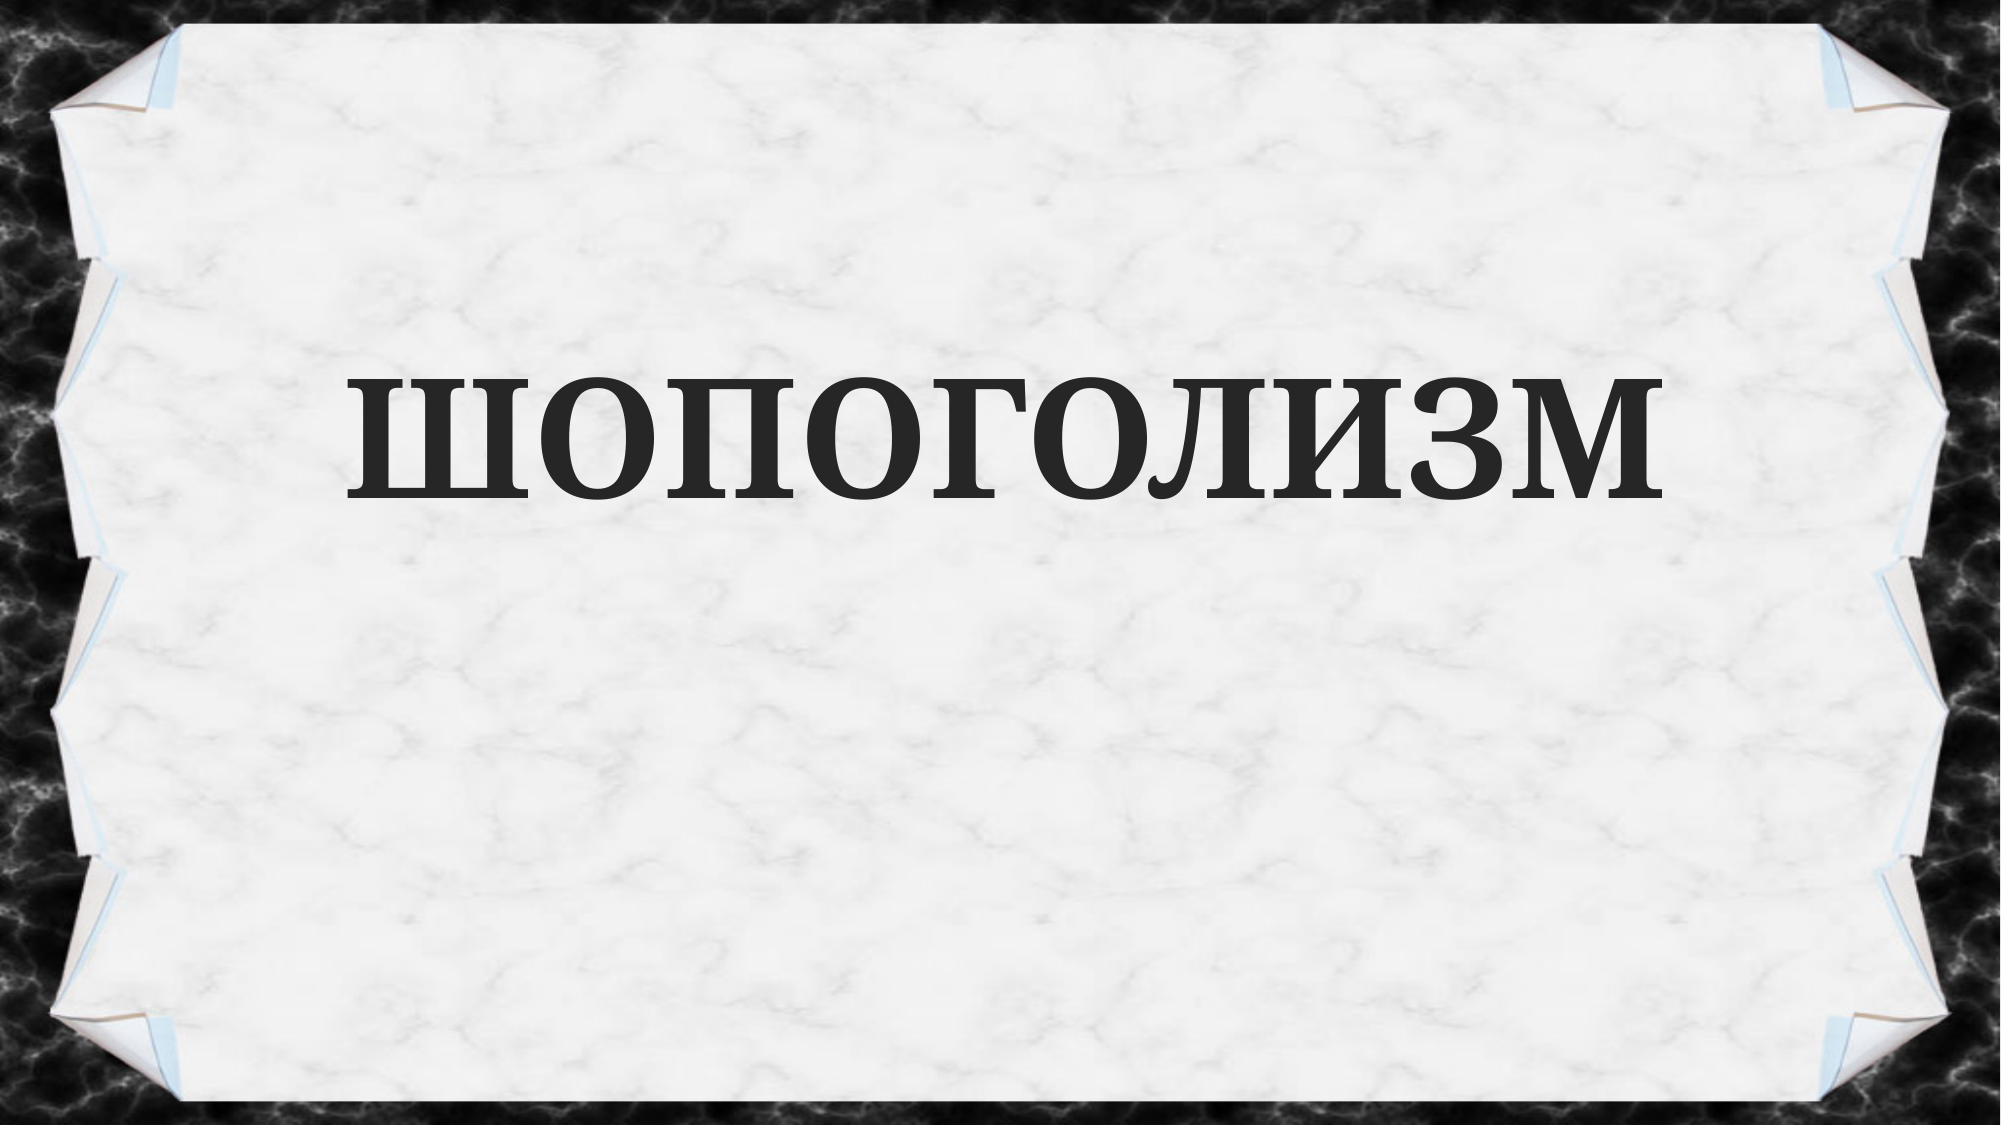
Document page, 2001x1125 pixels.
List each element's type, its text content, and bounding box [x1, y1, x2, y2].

picture [0, 0, 2001, 1125]
text_box ШОПОГОЛИЗМ [211, 324, 1800, 540]
